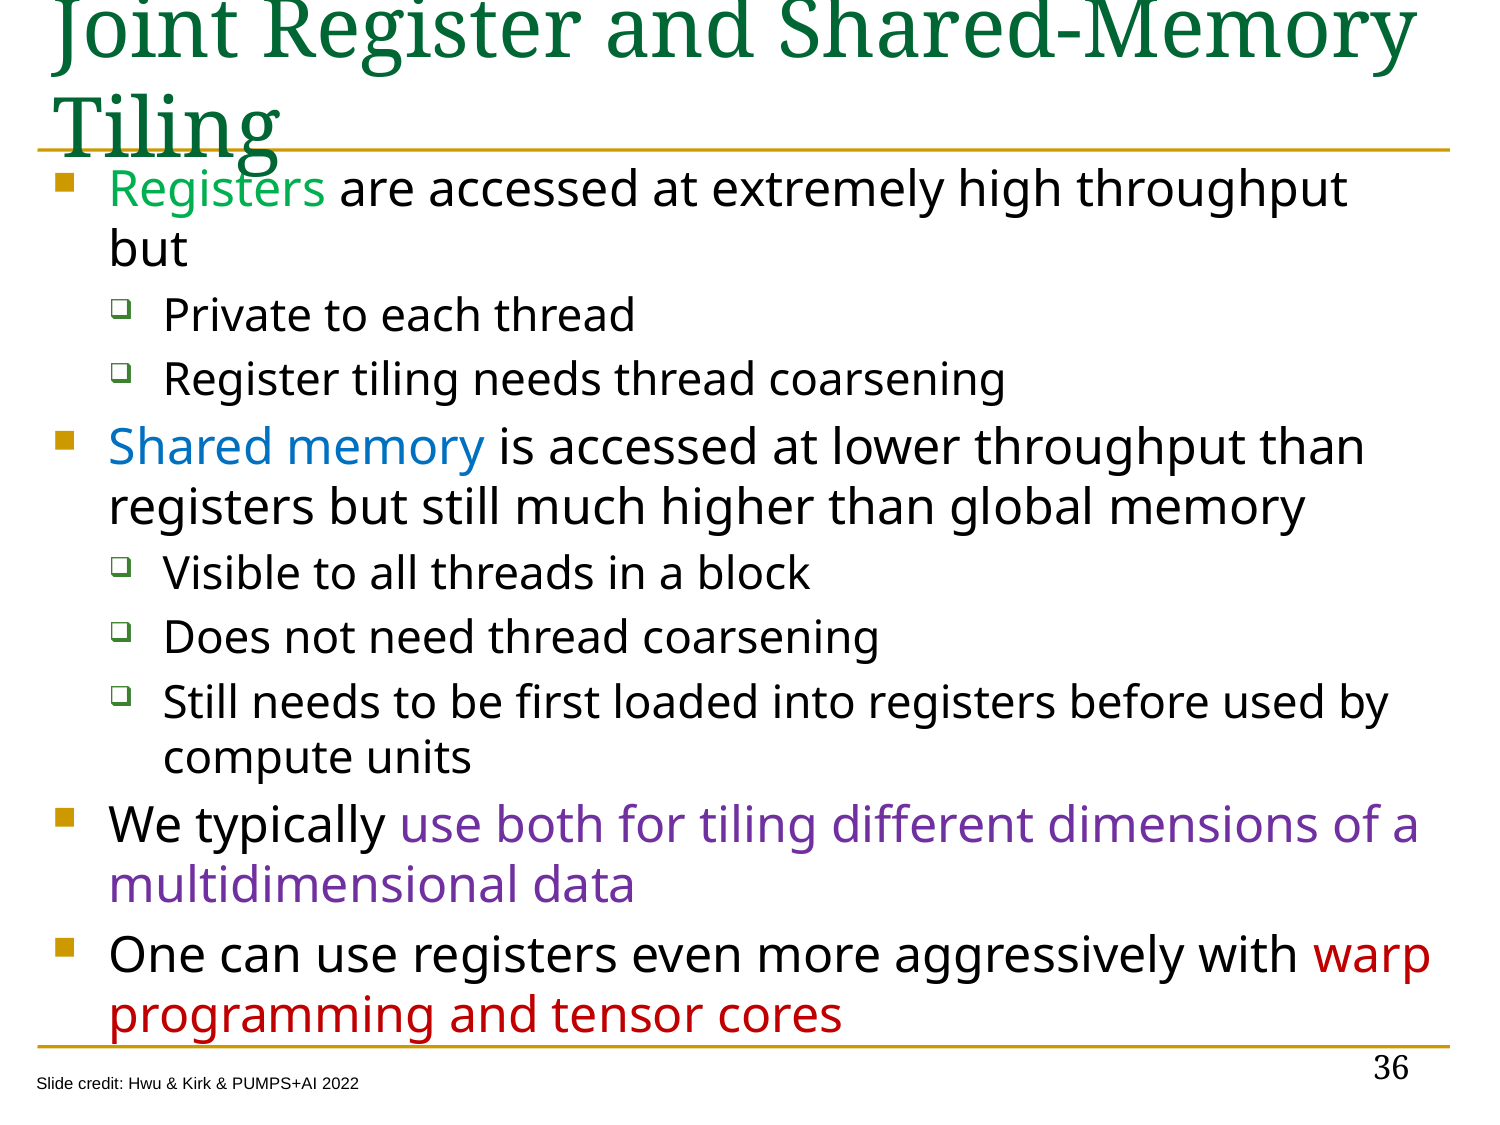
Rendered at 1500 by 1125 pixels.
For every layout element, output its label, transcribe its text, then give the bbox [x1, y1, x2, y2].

title Joint Register and Shared-Memory Tiling [37, 0, 1451, 150]
text_box Slide credit: Hwu & Kirk & PUMPS+AI 2022 [21, 1066, 375, 1101]
list Registers are accessed at extremely high throughput but Private to each thread Register tiling needs thread coarsening Shared memory is accessed at lower throughput than registers but still much higher than global memory Visible to all threads in a block Does not need thread coarsening Still needs to be first loaded into registers before used by compute units We typically use both for tiling different dimensions of a multidimensional data One can use registers even more aggressively with warp programming and tensor cores [37, 150, 1451, 1048]
slide_number 36 [1074, 1023, 1426, 1100]
